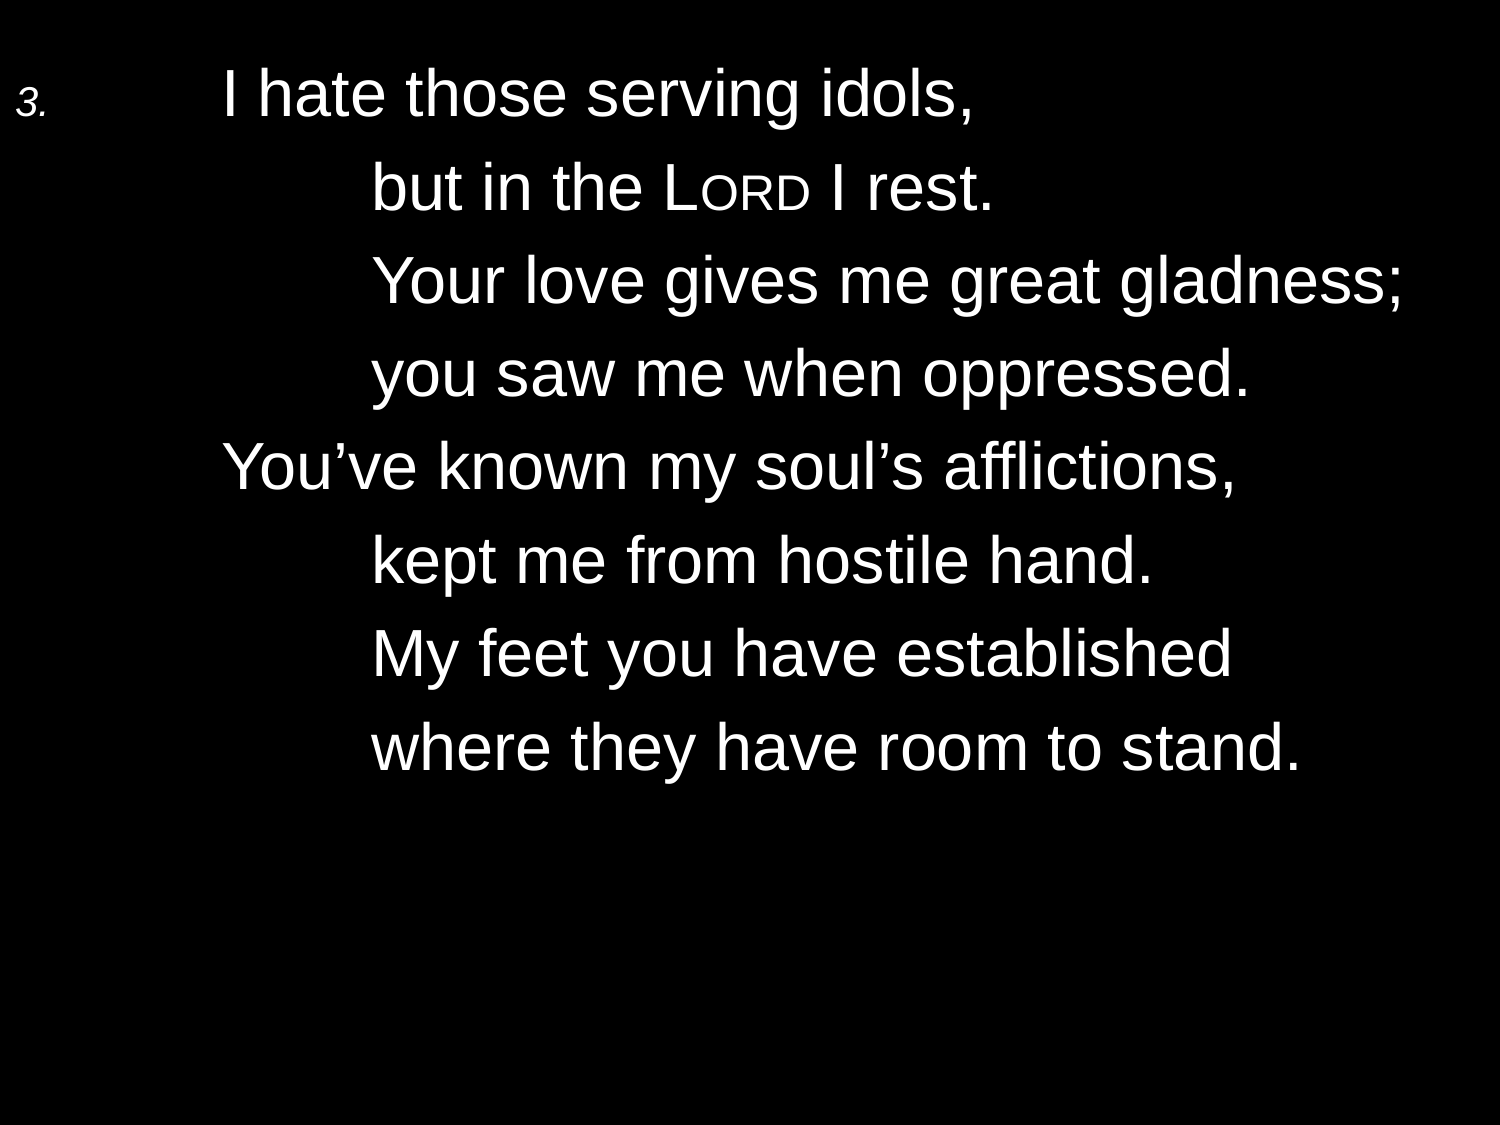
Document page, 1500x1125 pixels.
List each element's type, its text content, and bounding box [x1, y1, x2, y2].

list 3. I hate those serving idols, but in the Lord I rest. Your love gives me great gladness; you saw me when oppressed. You’ve known my soul’s afflictions, kept me from hostile hand. My feet you have established where they have room to stand. [0, 42, 1500, 1047]
